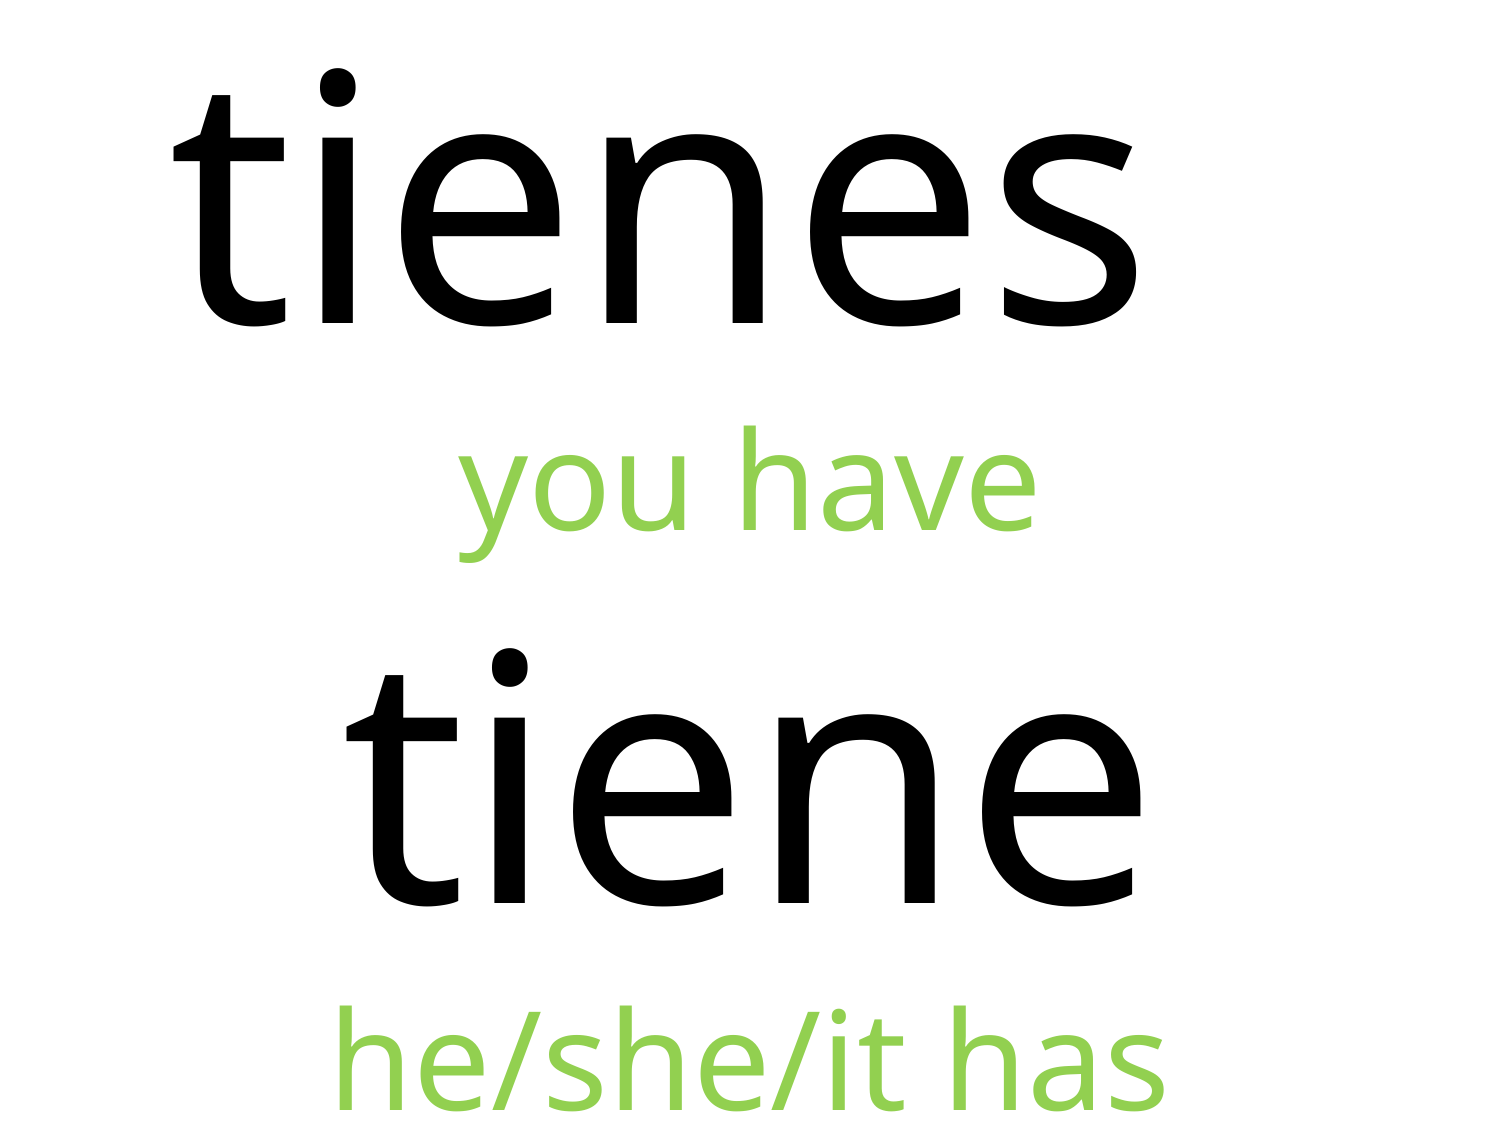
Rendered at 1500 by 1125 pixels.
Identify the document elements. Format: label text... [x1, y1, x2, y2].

title tienes you have tiene he/she/it has [75, 12, 1425, 1125]
